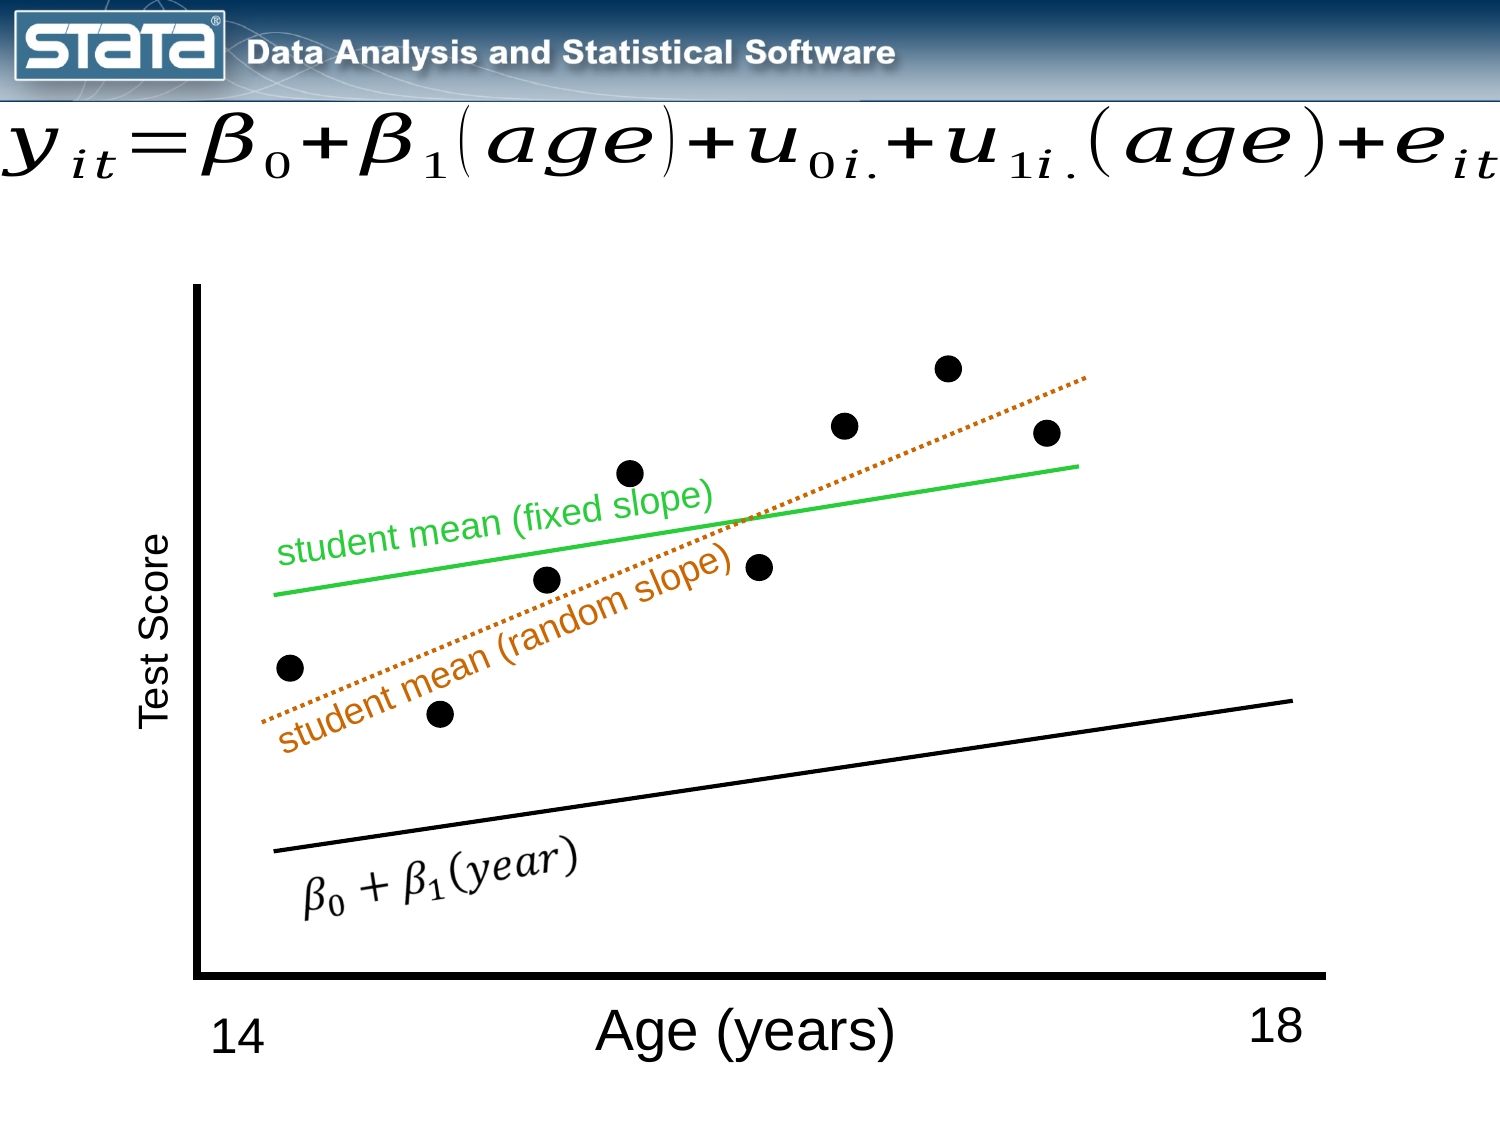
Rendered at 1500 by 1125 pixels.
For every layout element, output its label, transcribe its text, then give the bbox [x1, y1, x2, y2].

text_box 18 [1233, 985, 1319, 1060]
picture [276, 838, 604, 930]
text_box Age (years) [580, 985, 913, 1070]
text_box Test Score [118, 288, 184, 976]
text_box student mean (random slope) [252, 717, 270, 761]
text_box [275, 700, 1291, 852]
picture [0, 0, 1500, 102]
text_box [935, 356, 962, 374]
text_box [263, 376, 1090, 722]
text_box 14 [195, 996, 281, 1072]
